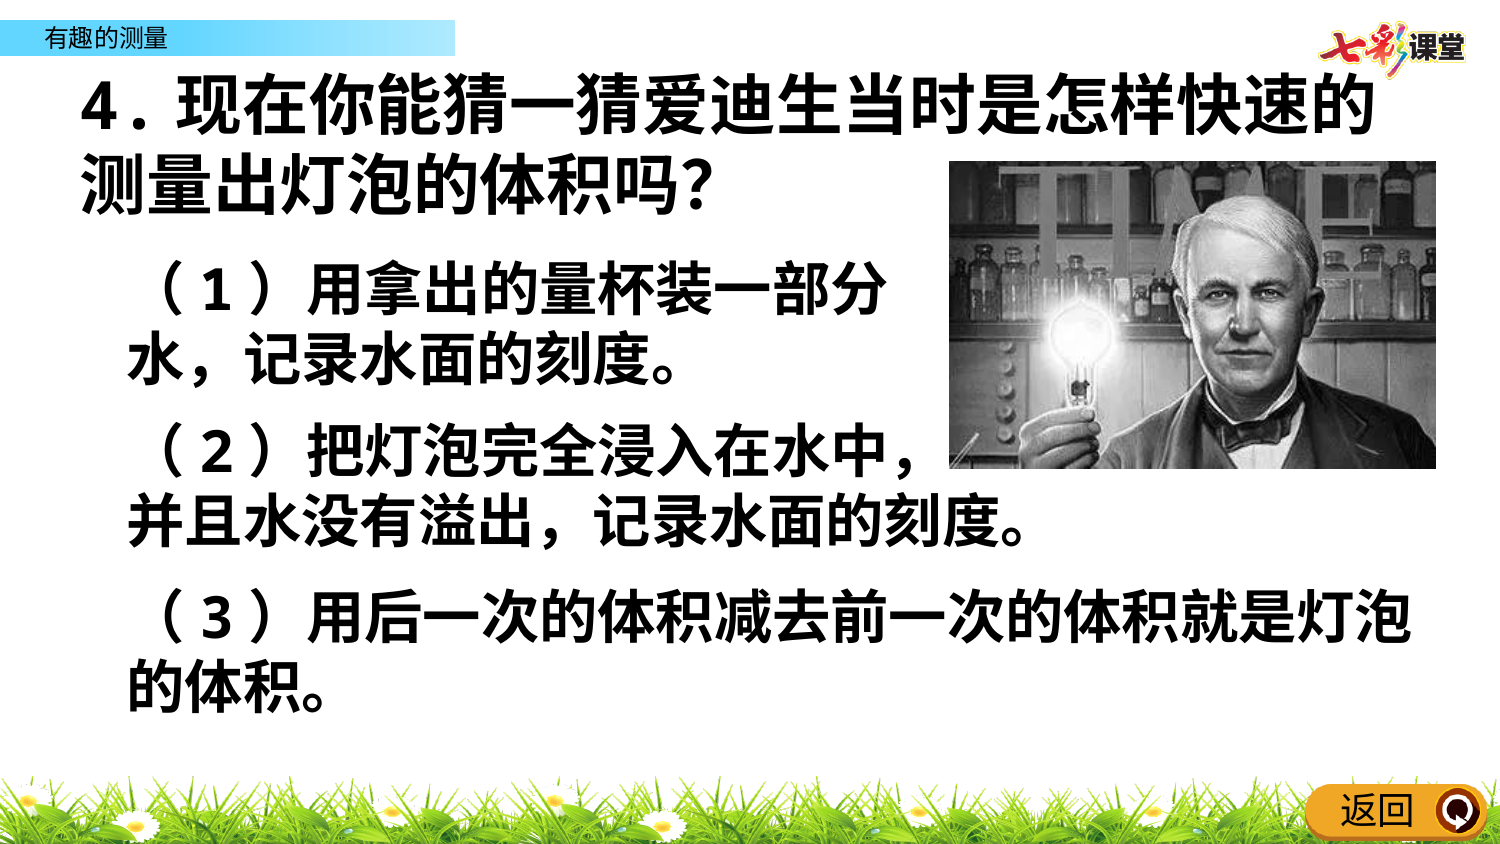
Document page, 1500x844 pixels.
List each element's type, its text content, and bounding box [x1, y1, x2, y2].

picture [0, 776, 1500, 844]
picture [1316, 20, 1468, 80]
picture [948, 161, 1436, 469]
text_box 4.现在你能猜一猜爱迪生当时是怎样快速的测量出灯泡的体积吗？ [64, 55, 1443, 231]
text_box （2）把灯泡完全浸入在水中， 并且水没有溢出，记录水面的刻度。 [112, 407, 1258, 562]
text_box （1）用拿出的量杯装一部分水，记录水面的刻度。 [112, 244, 939, 400]
text_box （3）用后一次的体积减去前一次的体积就是灯泡的体积。 [112, 572, 1443, 728]
